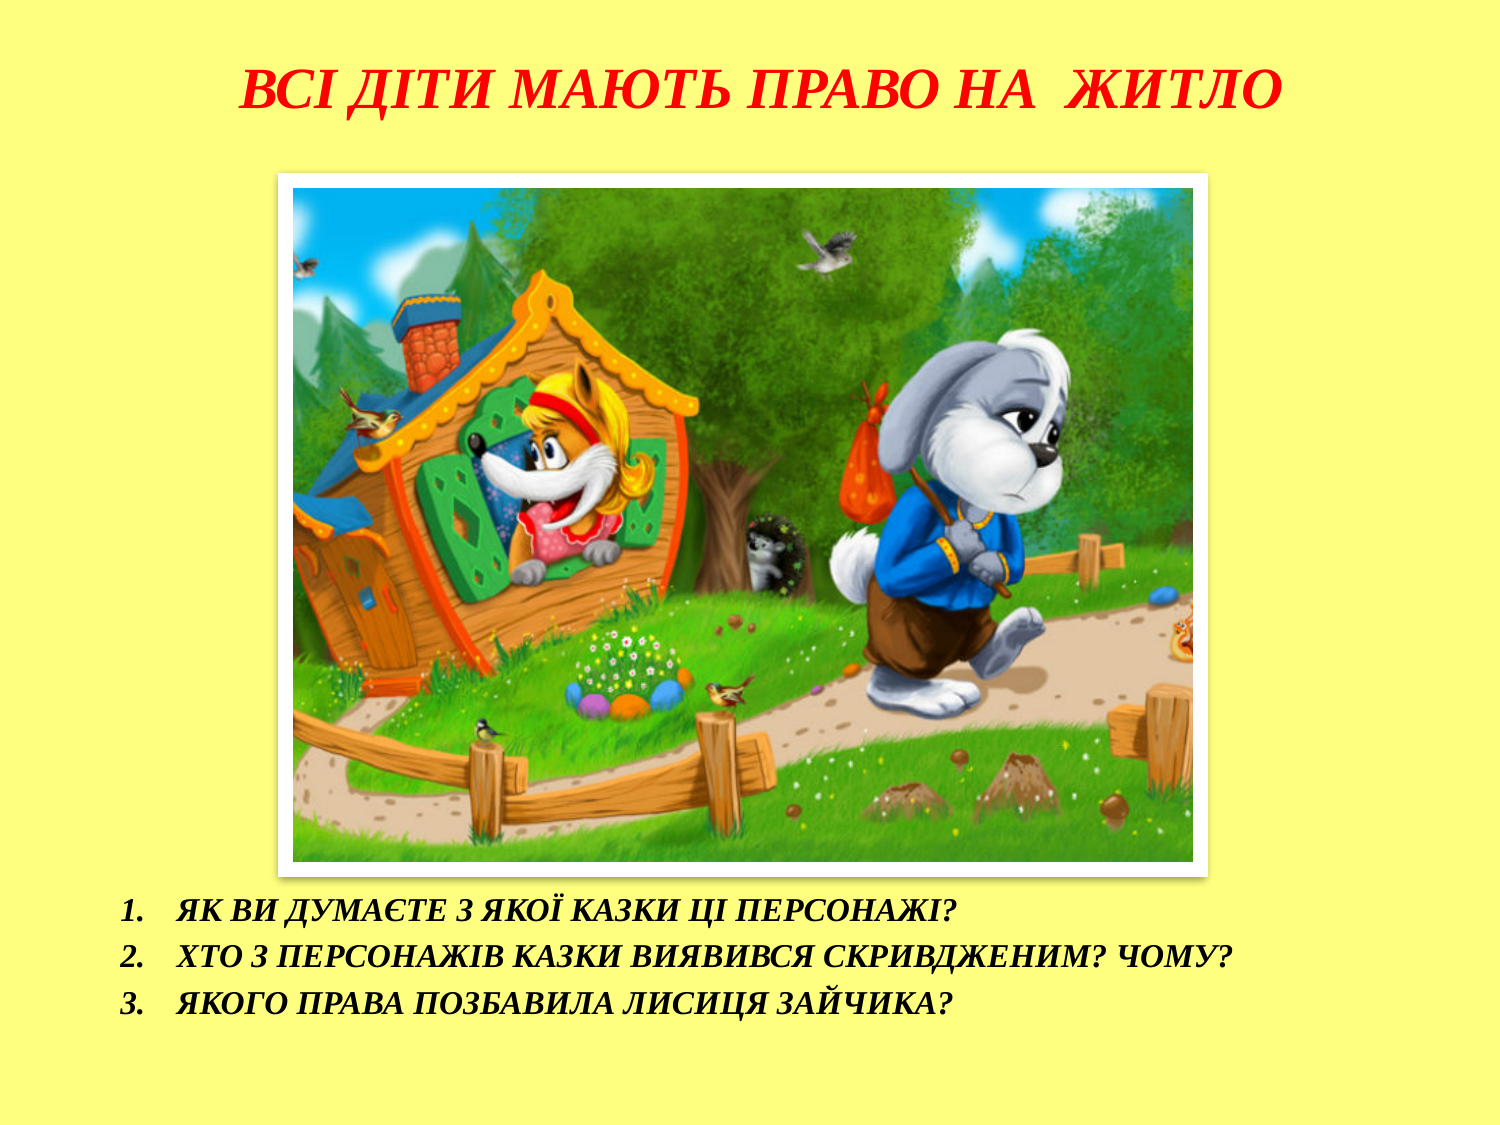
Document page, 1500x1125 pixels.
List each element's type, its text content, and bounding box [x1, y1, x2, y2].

picture [292, 187, 1194, 863]
list ЯК ВИ ДУМАЄТЕ З ЯКОЇ КАЗКИ ЦІ ПЕРСОНАЖІ? ХТО З ПЕРСОНАЖІВ КАЗКИ ВИЯВИВСЯ СКРИВДЖЕНИМ? ЧОМУ? ЯКОГО ПРАВА ПОЗБАВИЛА ЛИСИЦЯ ЗАЙЧИКА? [105, 880, 1360, 1067]
title ВСІ ДІТИ МАЮТЬ ПРАВО НА ЖИТЛО [70, 35, 1454, 129]
